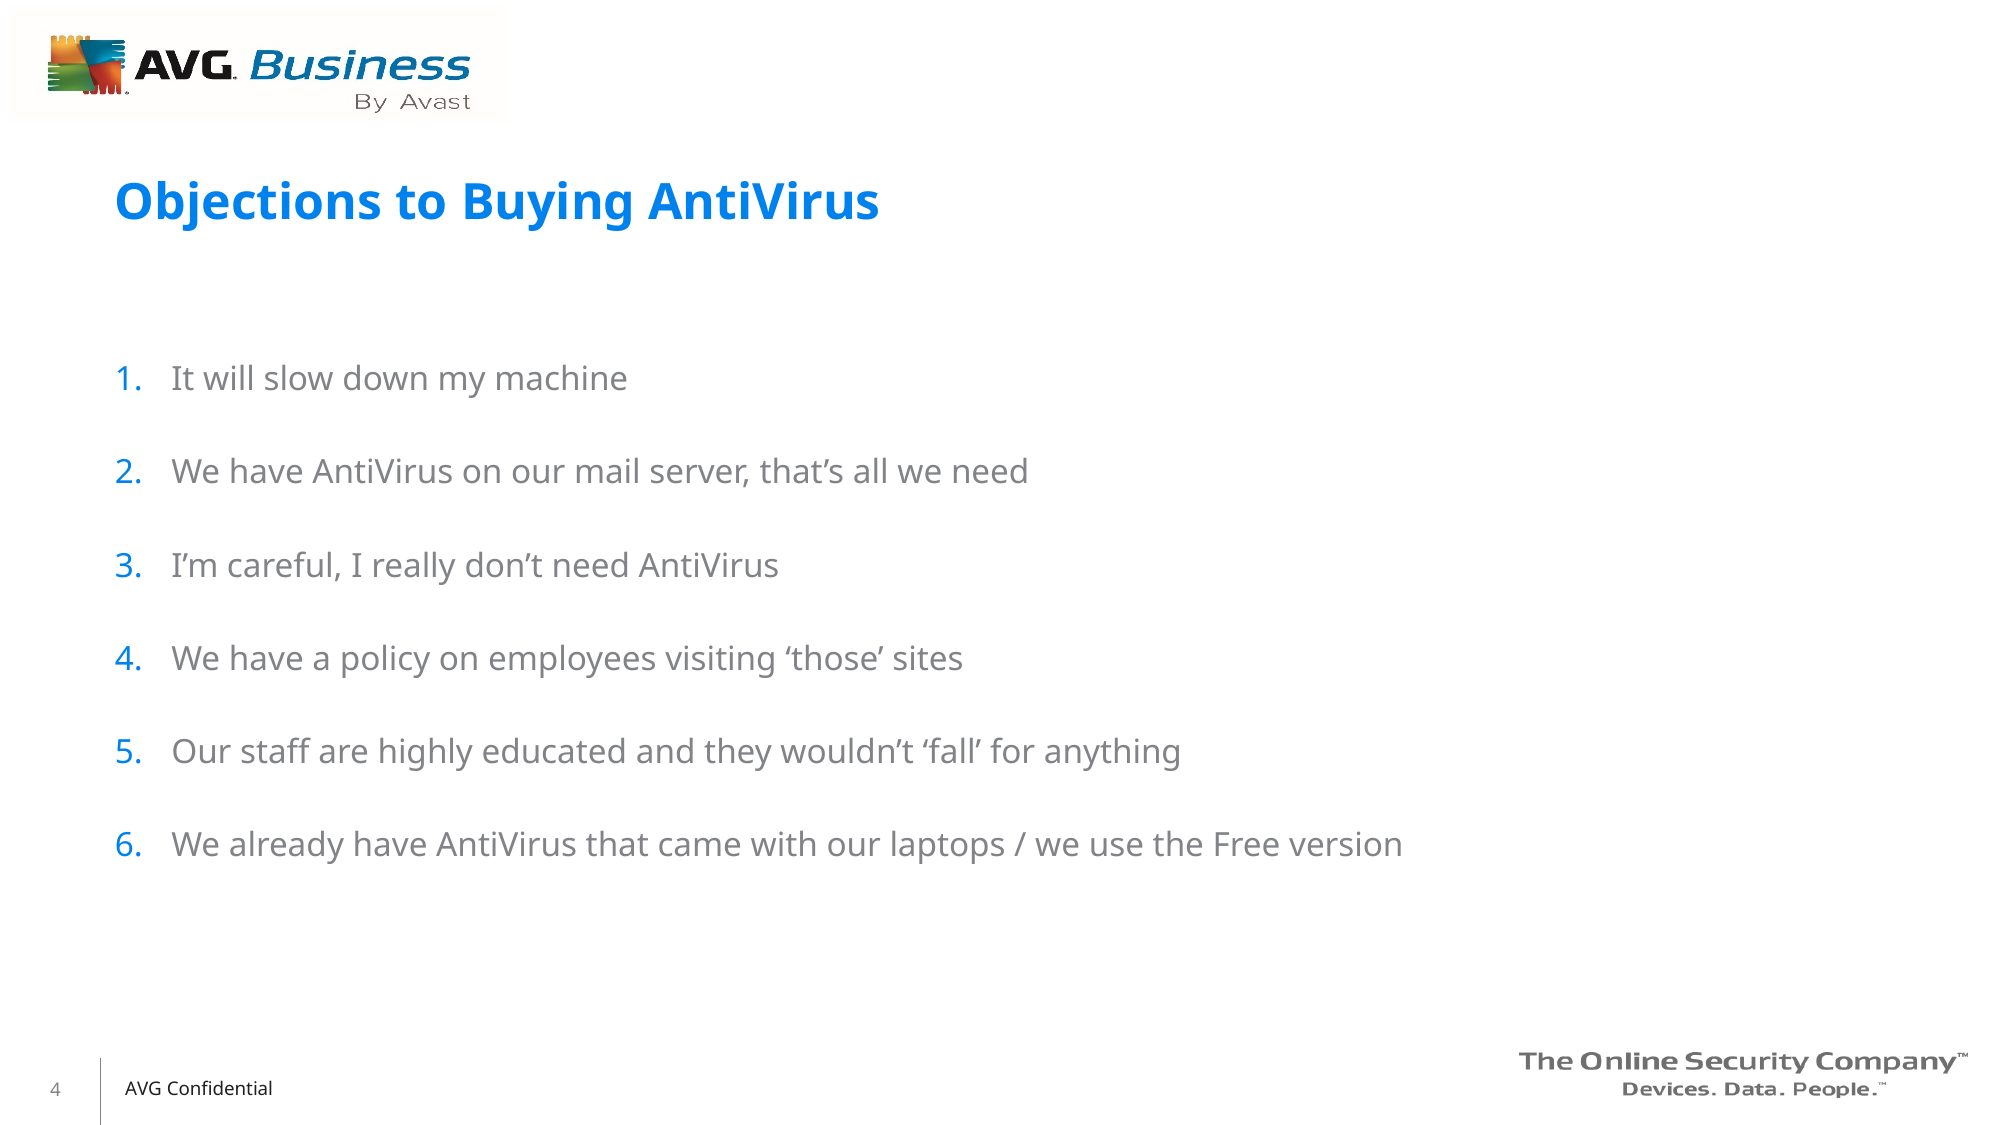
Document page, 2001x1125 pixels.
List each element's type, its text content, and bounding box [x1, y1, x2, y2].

picture [1519, 1052, 1968, 1098]
list It will slow down my machine We have AntiVirus on our mail server, that’s all we need I’m careful, I really don’t need AntiVirus We have a policy on employees visiting ‘those’ sites Our staff are highly educated and they wouldn’t ‘fall’ for anything We already have AntiVirus that came with our laptops / we use the Free version [99, 350, 1904, 1018]
picture [8, 6, 509, 123]
title Objections to Buying AntiVirus [99, 107, 1904, 238]
